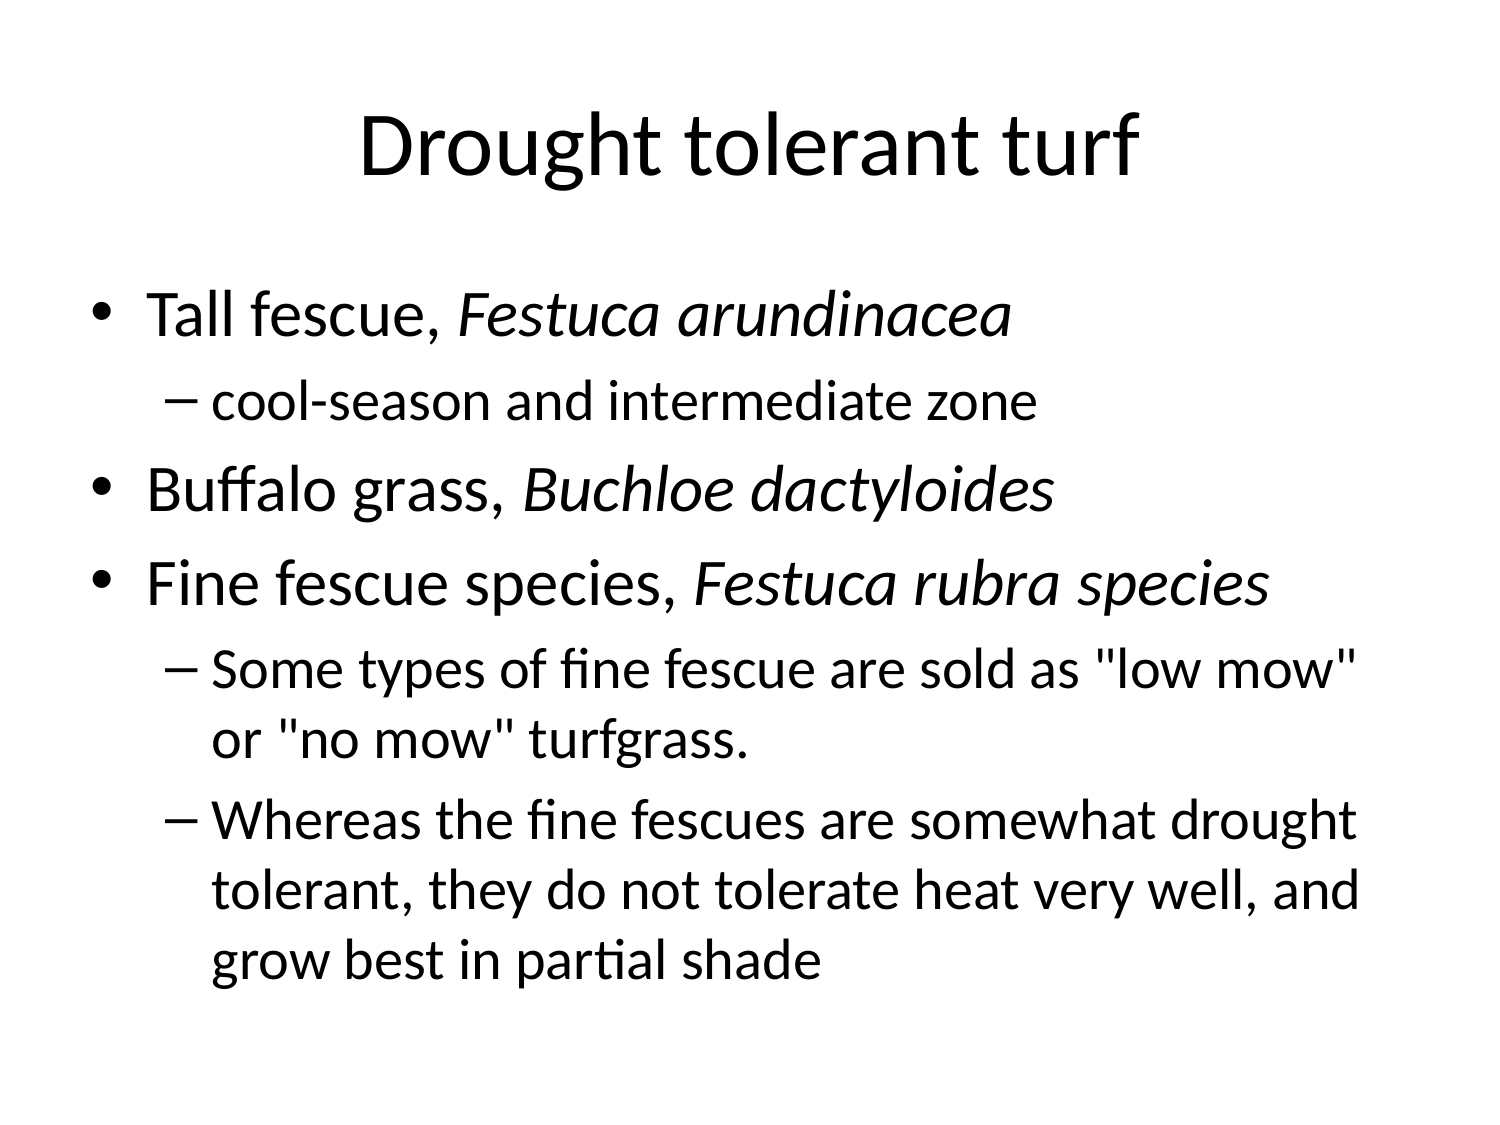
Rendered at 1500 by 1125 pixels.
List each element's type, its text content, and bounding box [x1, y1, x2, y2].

title Drought tolerant turf [75, 45, 1425, 233]
list Tall fescue, Festuca arundinacea cool-season and intermediate zone Buffalo grass, Buchloe dactyloides Fine fescue species, Festuca rubra species Some types of fine fescue are sold as "low mow" or "no mow" turfgrass. Whereas the fine fescues are somewhat drought tolerant, they do not tolerate heat very well, and grow best in partial shade [75, 262, 1425, 1005]
